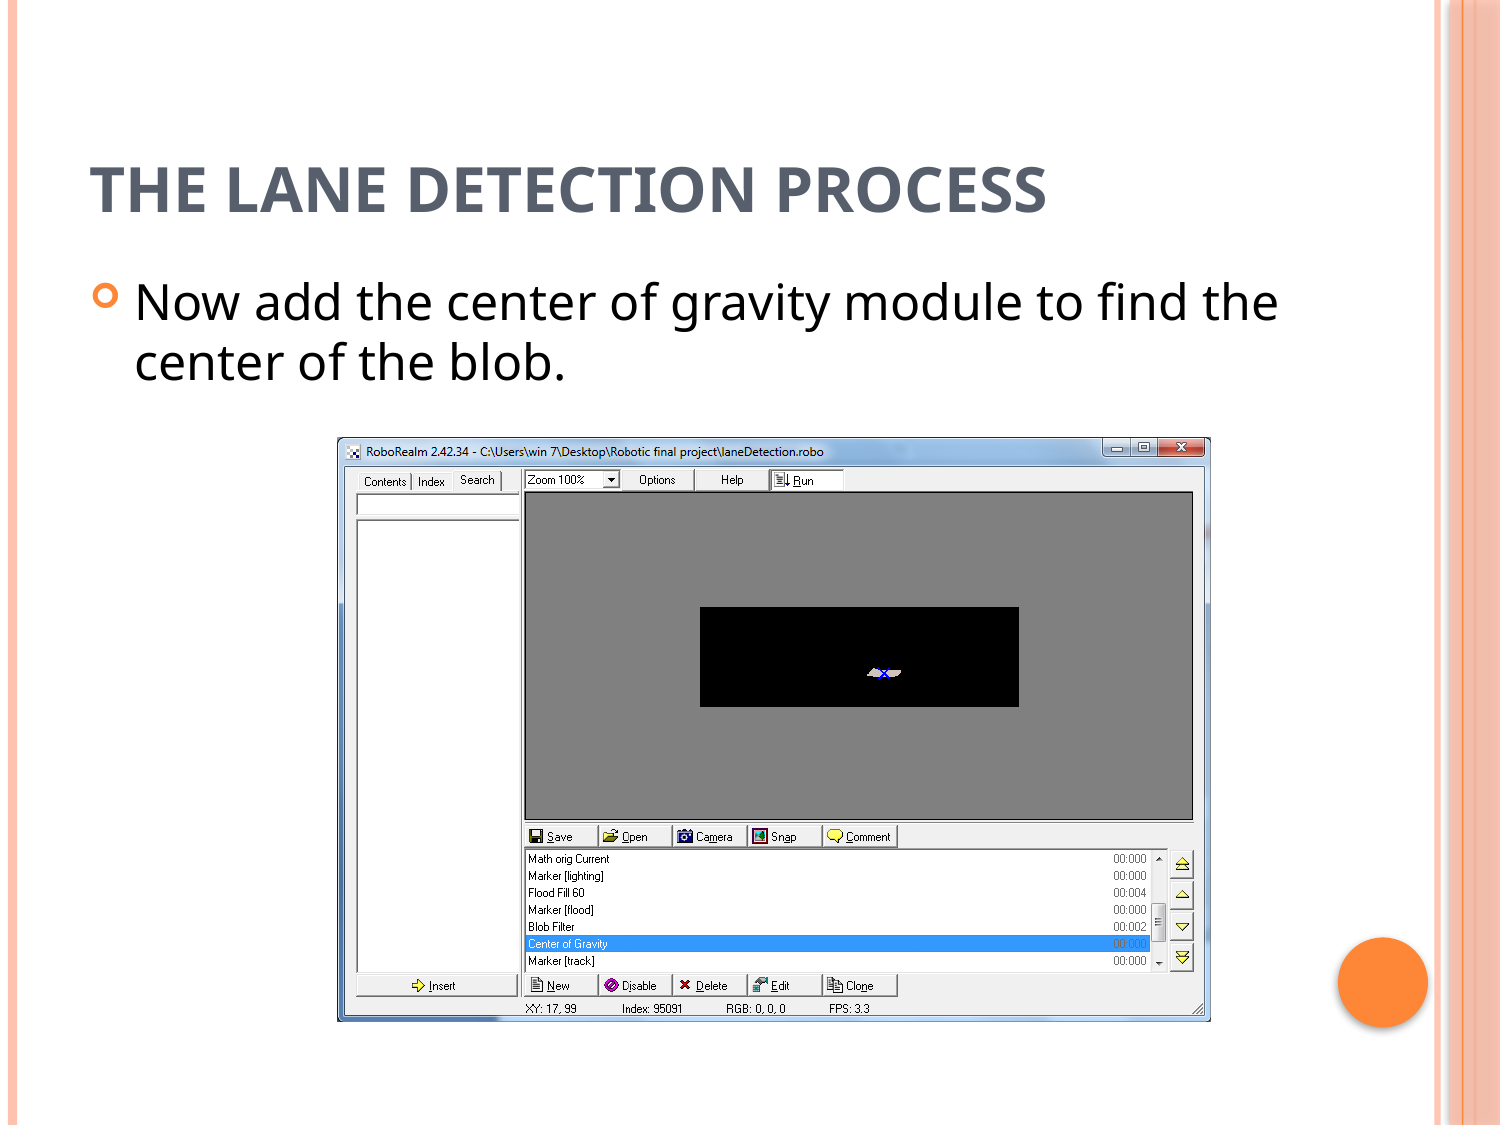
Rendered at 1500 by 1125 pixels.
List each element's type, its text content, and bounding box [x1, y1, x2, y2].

list Now add the center of gravity module to find the center of the blob. [75, 262, 1300, 1062]
title The Lane Detection Process [75, 45, 1300, 233]
picture [336, 436, 1211, 1023]
